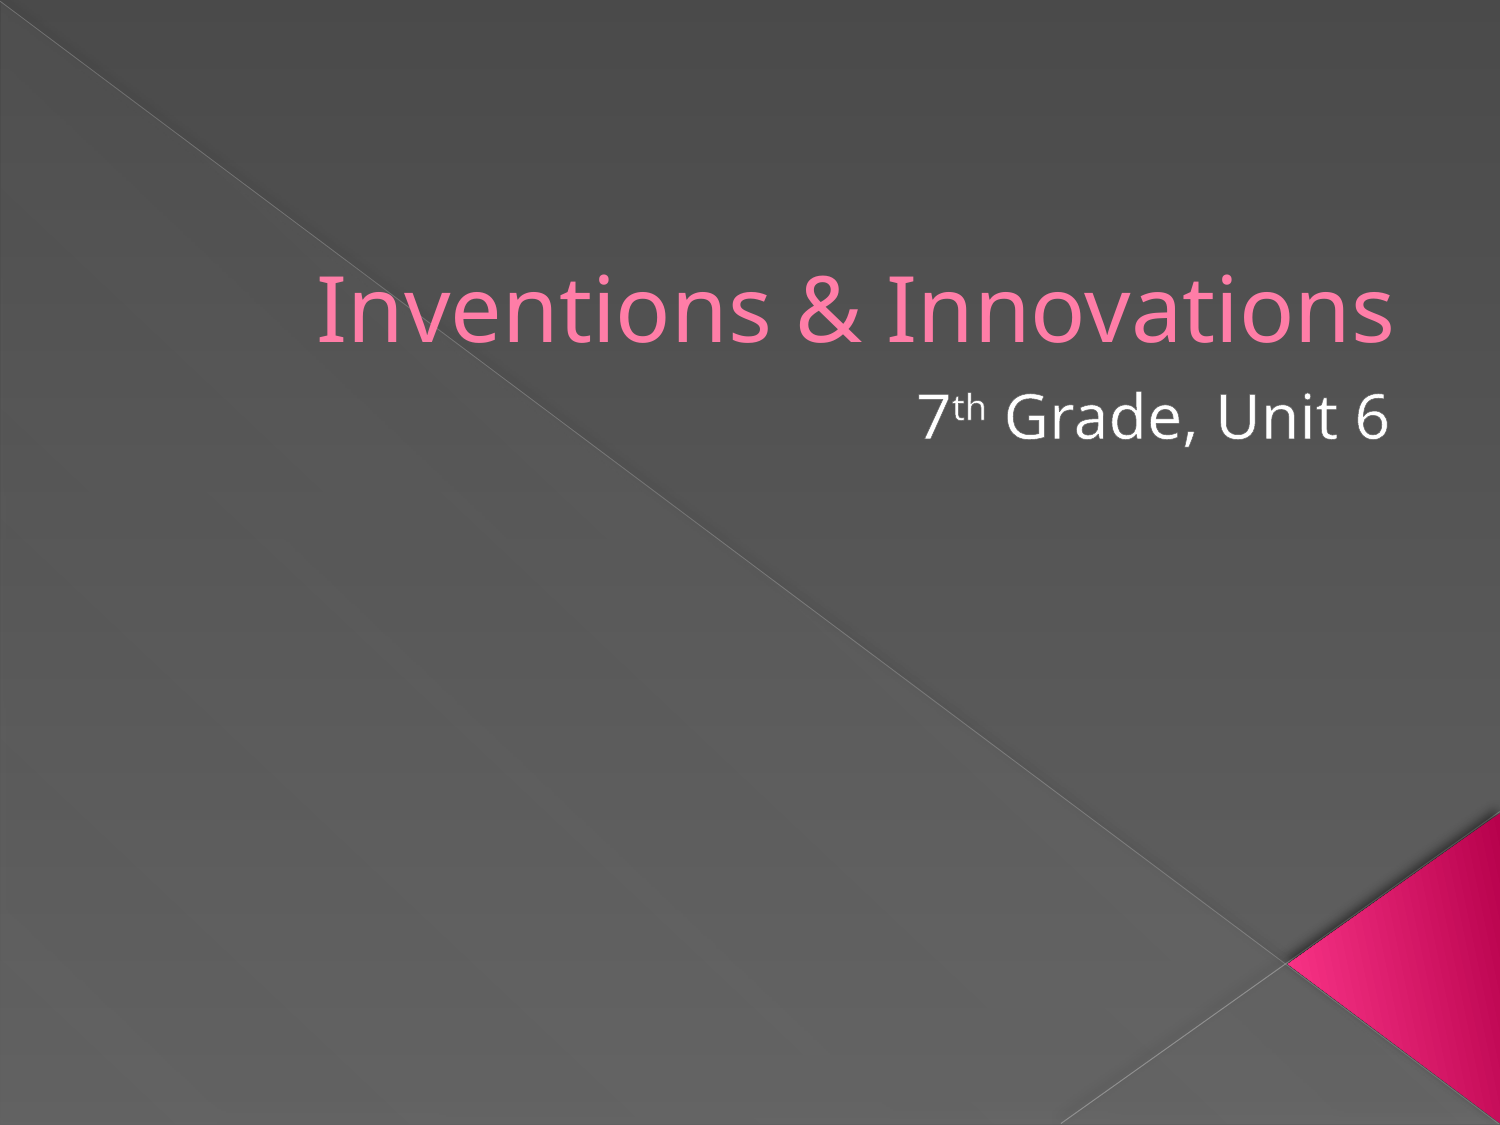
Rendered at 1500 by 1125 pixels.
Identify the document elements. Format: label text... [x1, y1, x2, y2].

subtitle 7th Grade, Unit 6 [88, 369, 1412, 657]
title Inventions & Innovations [88, 127, 1412, 369]
